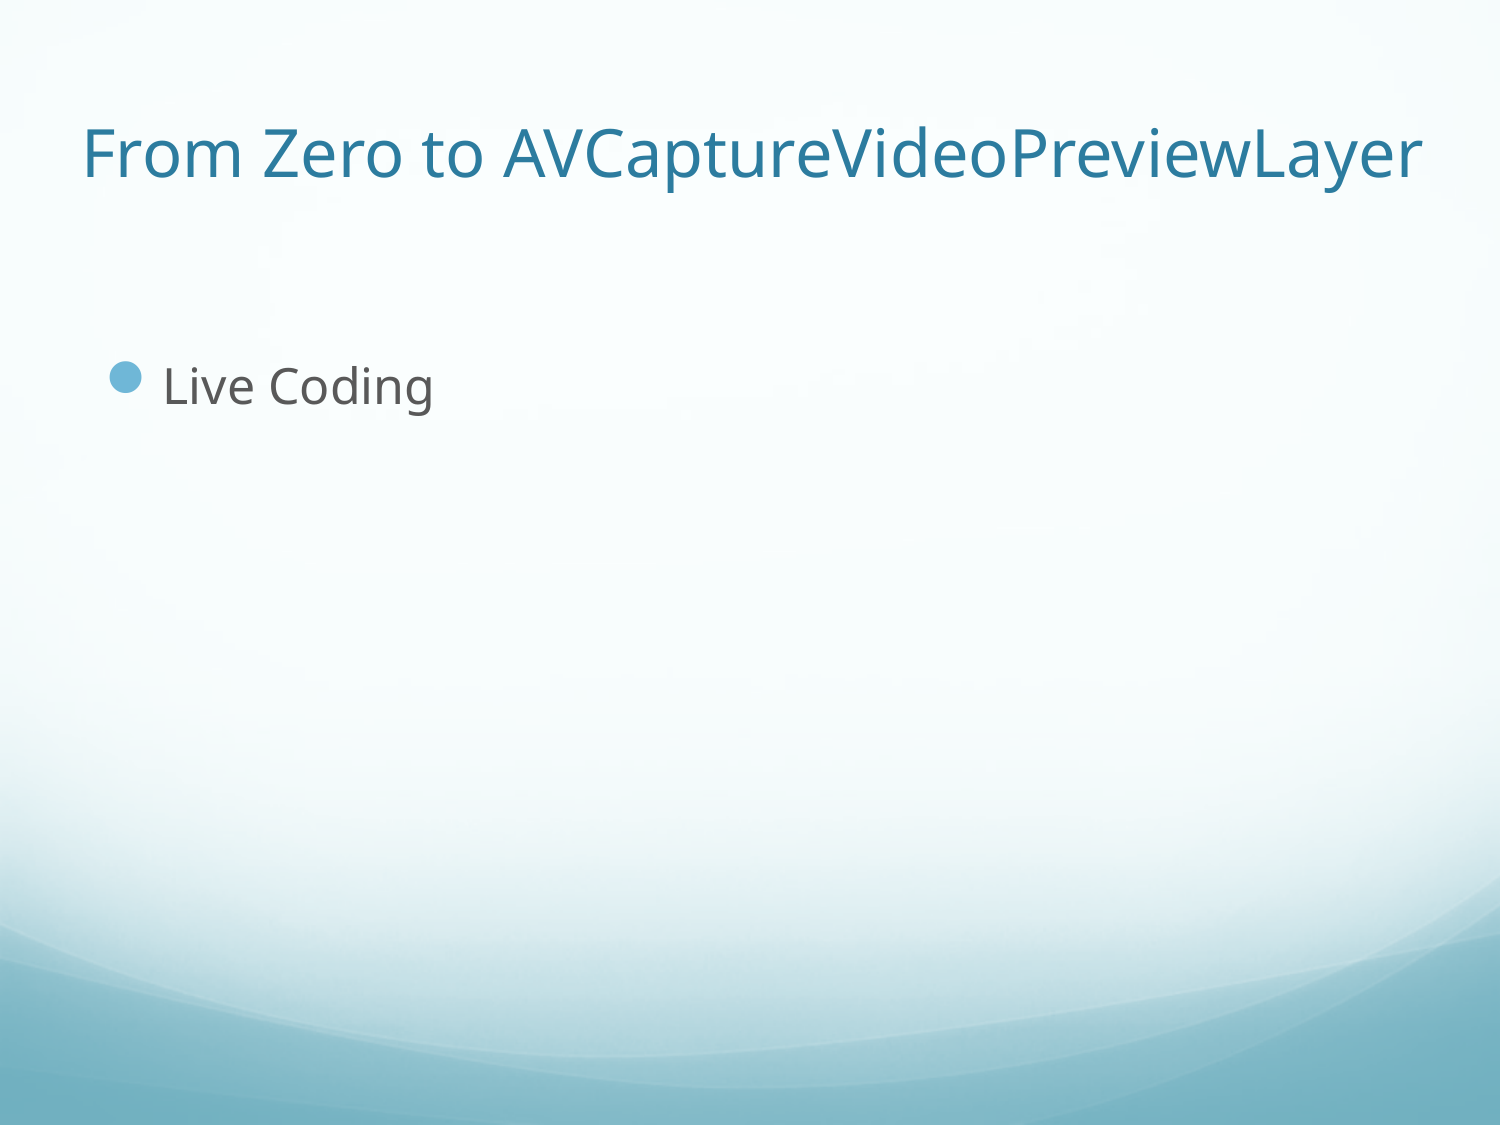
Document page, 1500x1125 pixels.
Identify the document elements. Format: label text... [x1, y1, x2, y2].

title From Zero to AVCaptureVideoPreviewLayer [35, 59, 1471, 279]
list Live Coding [90, 346, 1410, 975]
